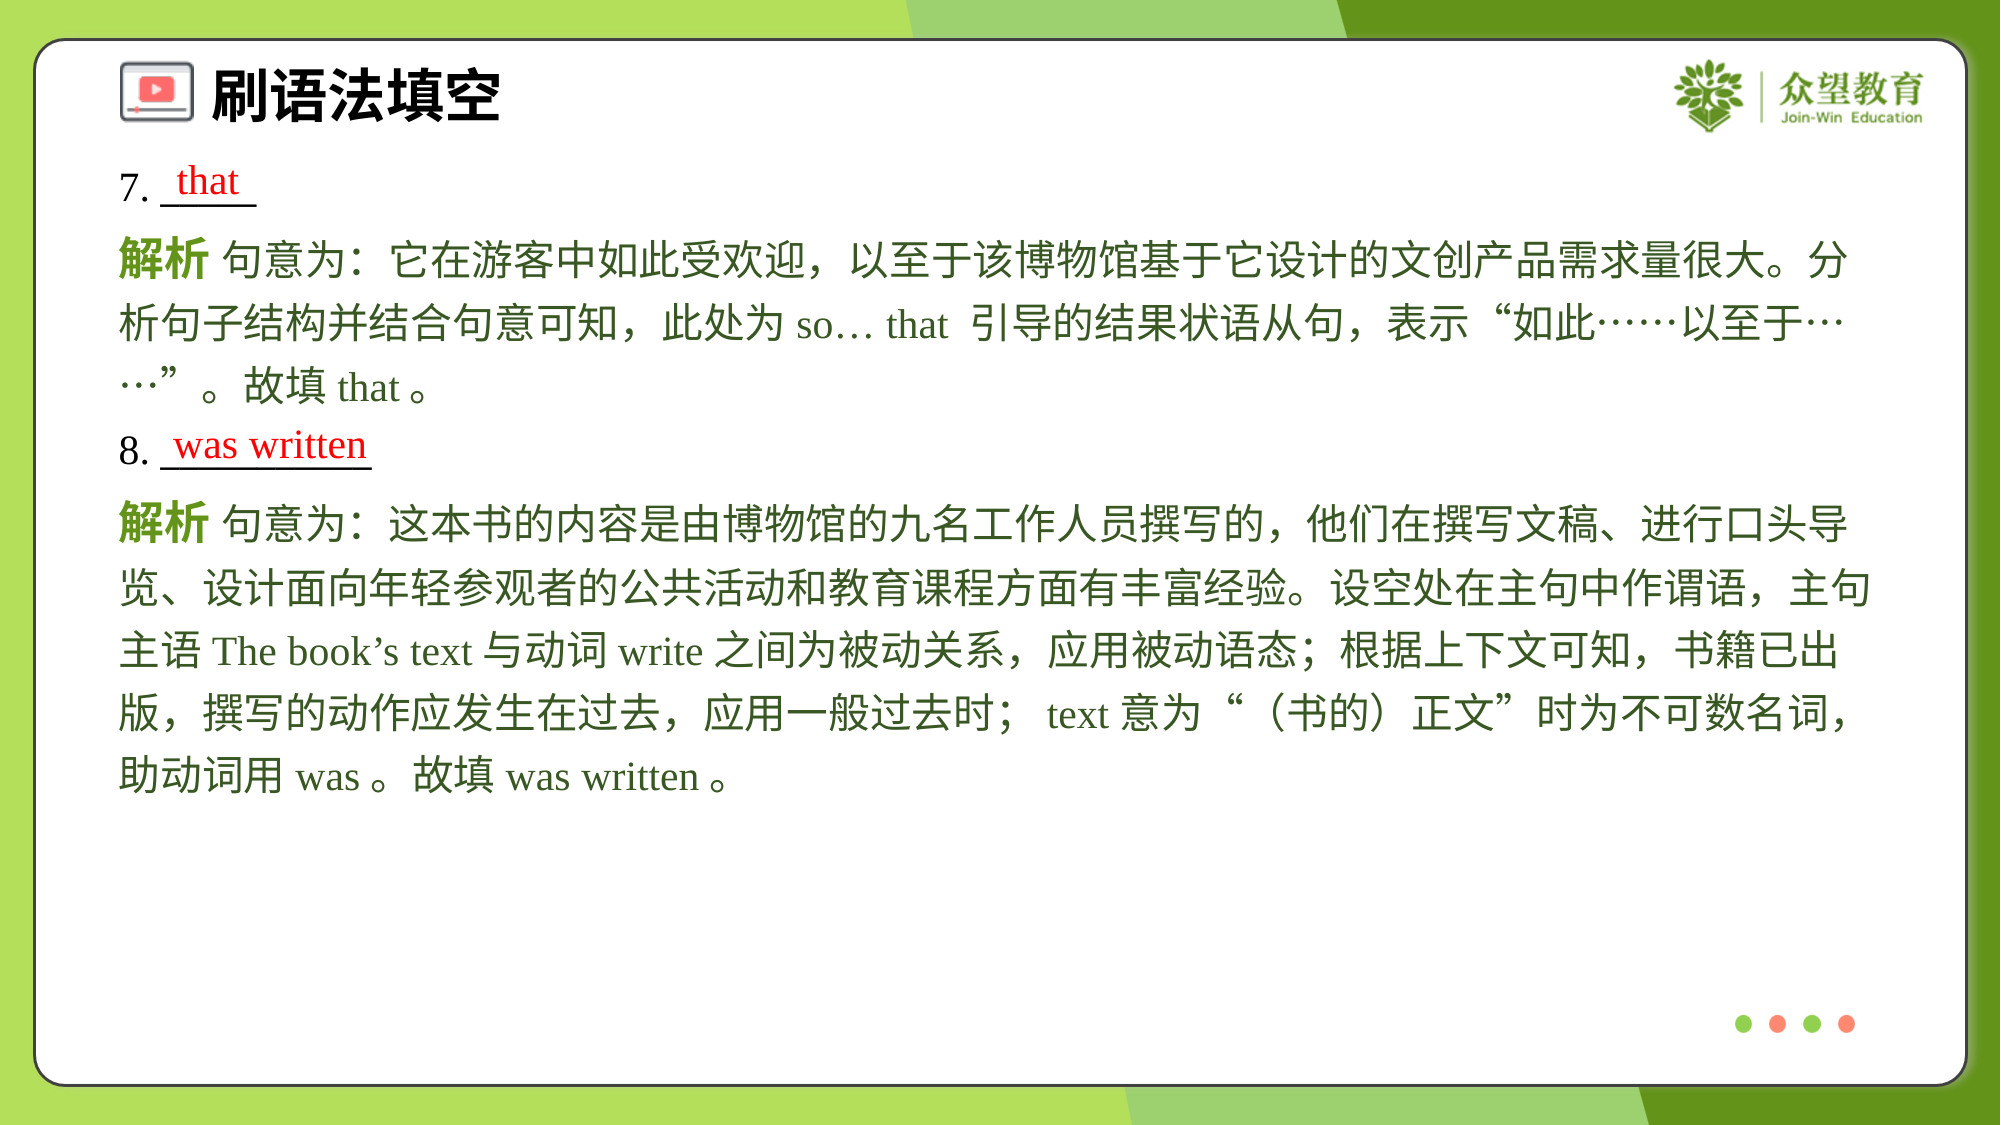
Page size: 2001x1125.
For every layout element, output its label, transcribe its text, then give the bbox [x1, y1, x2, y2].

text_box 8. ___________ [118, 410, 1883, 468]
text_box was written [163, 404, 377, 462]
picture [0, 0, 2000, 1125]
text_box 解析 句意为：这本书的内容是由博物馆的九名工作人员撰写的，他们在撰写文稿、进行口头导览、设计面向年轻参观者的公共活动和教育课程方面有丰富经验。设空处在主句中作谓语，主句主语The book’s text与动词write之间为被动关系，应用被动语态；根据上下文可知，书籍已出版，撰写的动作应发生在过去，应用一般过去时；text意为“（书的）正文”时为不可数名词，助动词用was。故填was written。 [118, 480, 1883, 794]
text_box that [172, 140, 244, 199]
text_box 解析 句意为：它在游客中如此受欢迎，以至于该博物馆基于它设计的文创产品需求量很大。分析句子结构并结合句意可知，此处为so… that 引导的结果状语从句，表示“如此……以至于……”。故填that。 [118, 215, 1883, 405]
text_box 7. _____ [118, 146, 1883, 204]
